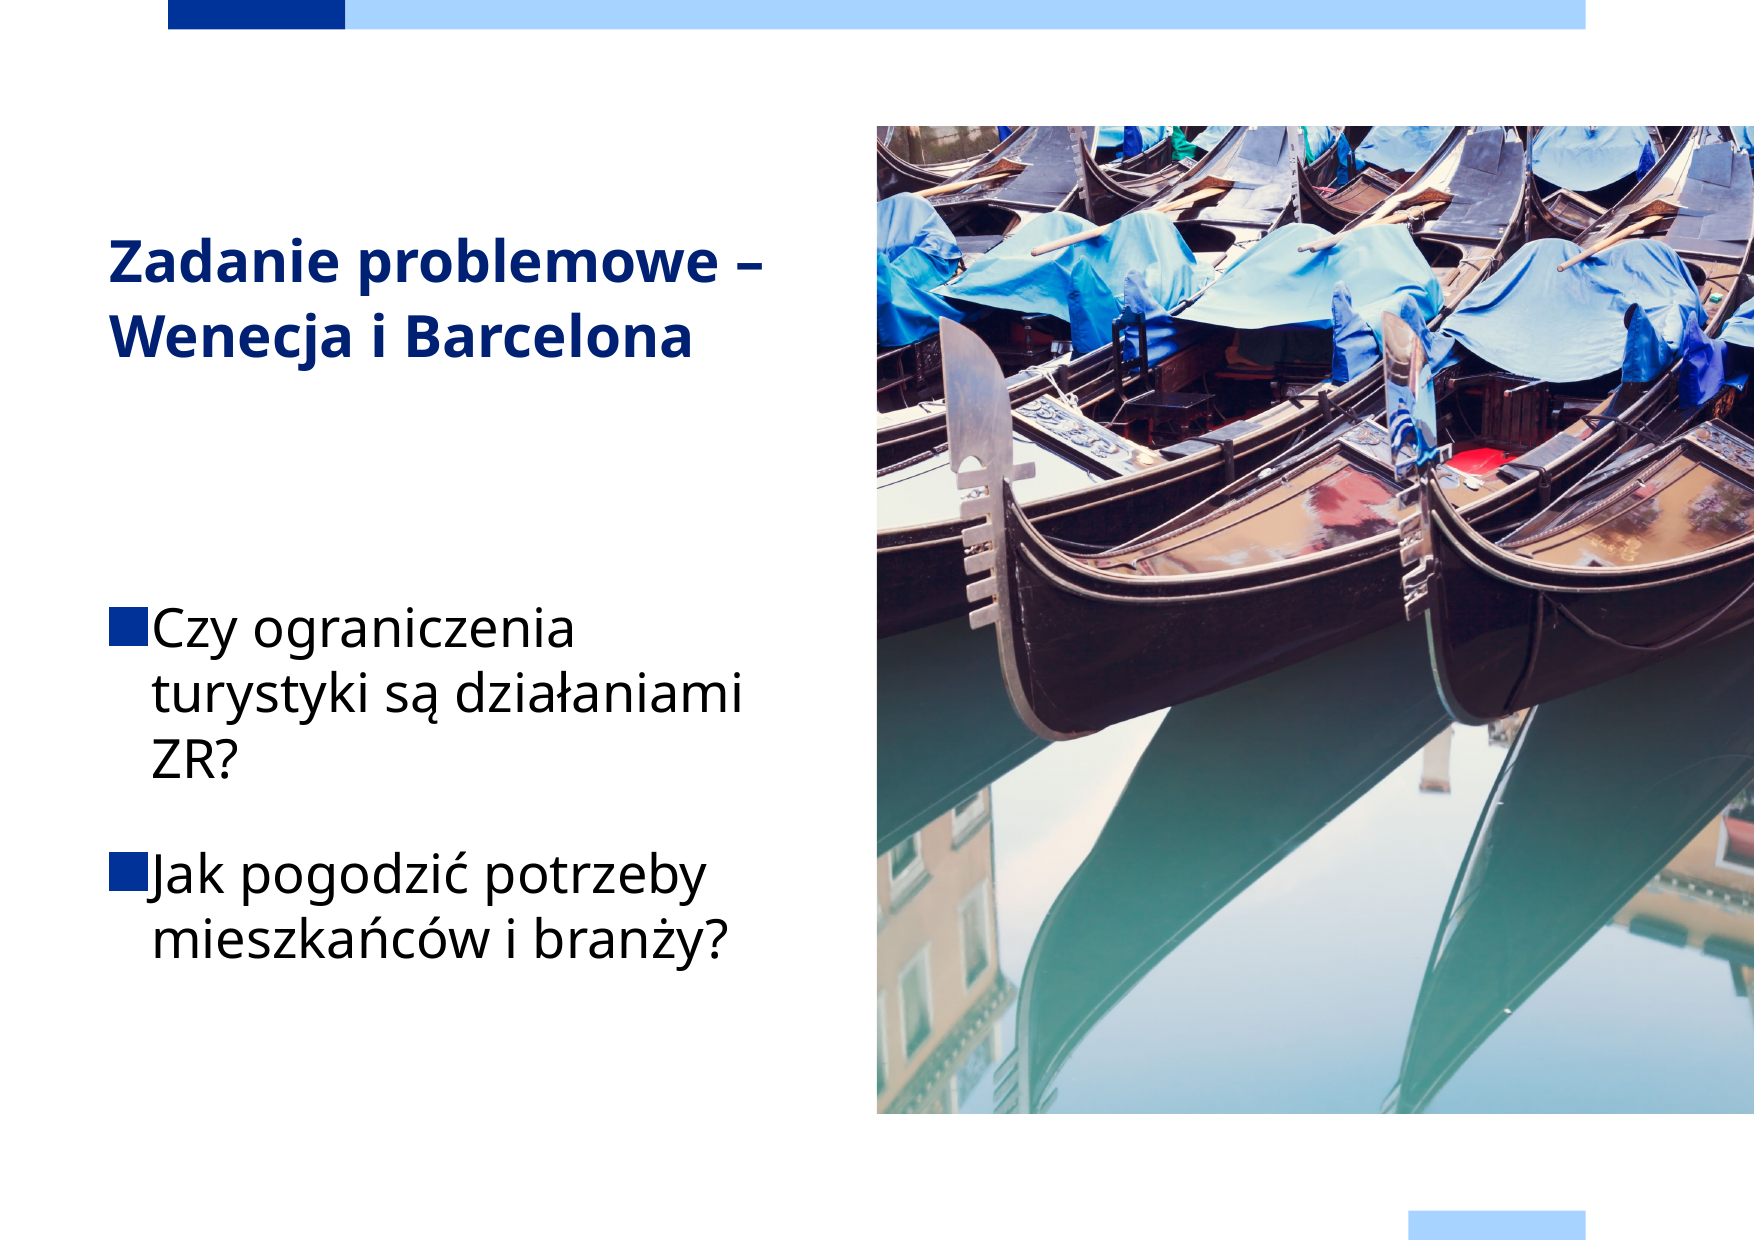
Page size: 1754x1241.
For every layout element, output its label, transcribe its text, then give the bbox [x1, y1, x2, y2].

picture [109, 607, 148, 646]
picture [876, 126, 1754, 1114]
picture [109, 852, 148, 891]
list Czy ograniczenia turystyki są działaniami ZR? Jak pogodzić potrzeby mieszkańców i branży? [109, 521, 779, 1042]
title Zadanie problemowe – Wenecja i Barcelona [109, 177, 779, 411]
